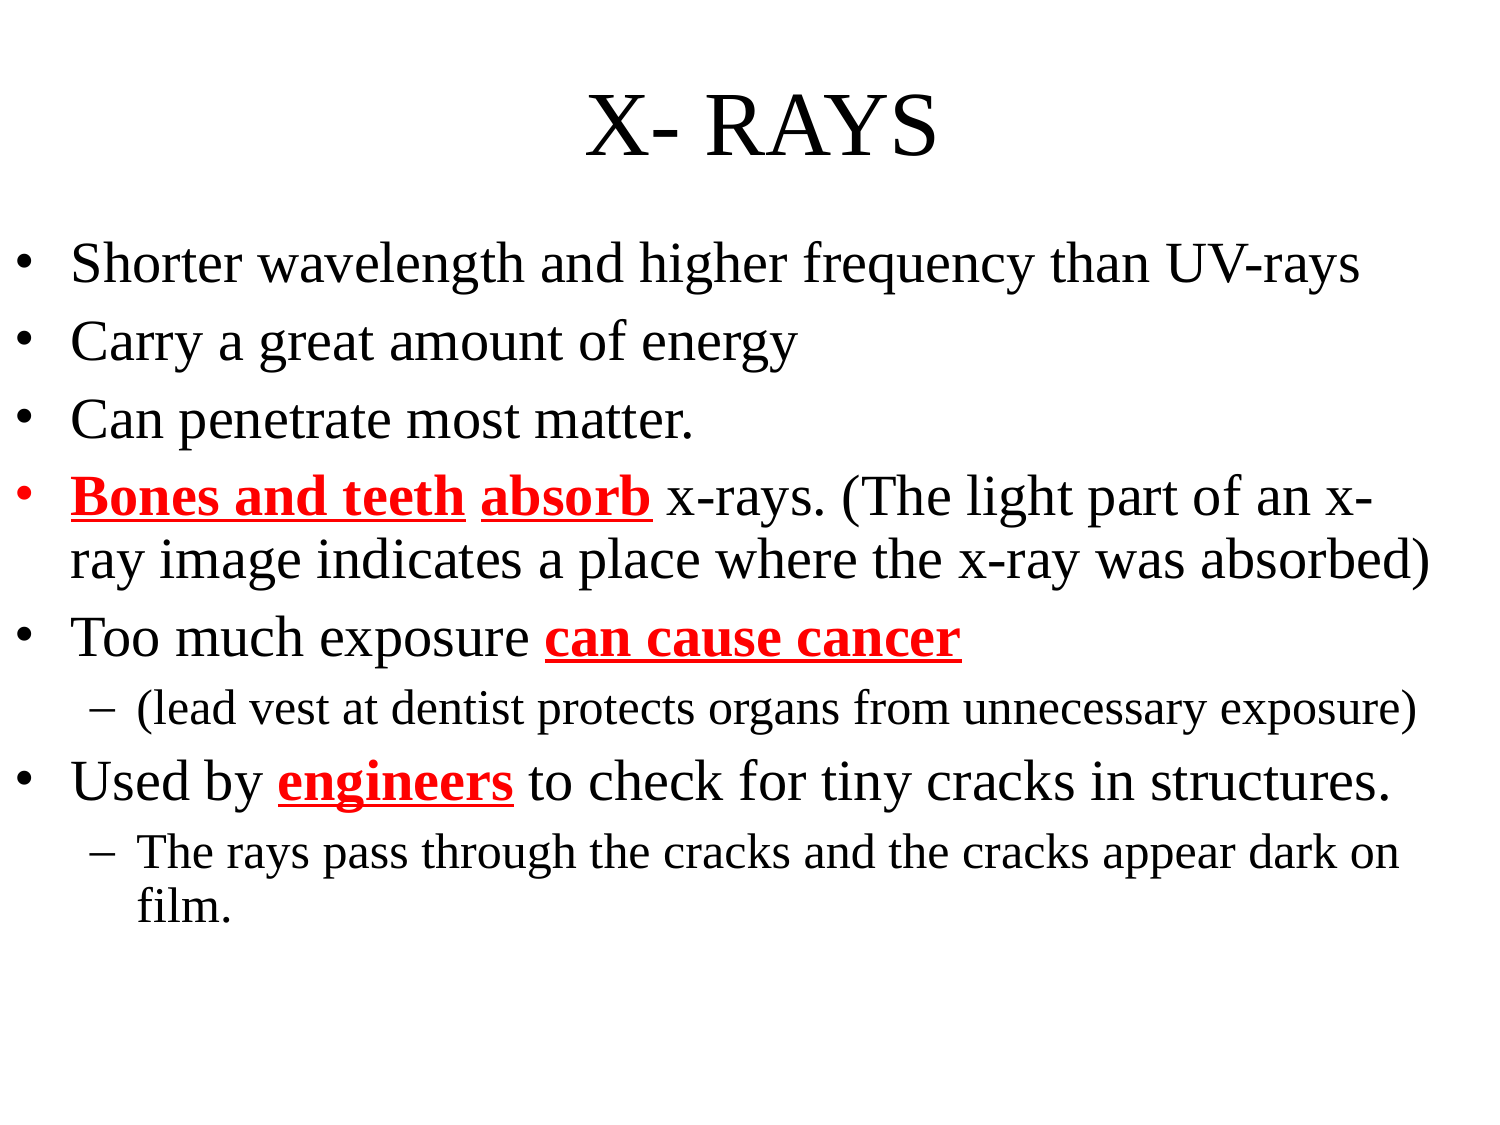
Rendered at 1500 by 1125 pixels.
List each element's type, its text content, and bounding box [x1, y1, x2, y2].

title X- RAYS [49, 24, 1326, 213]
list Shorter wavelength and higher frequency than UV-rays Carry a great amount of energy Can penetrate most matter. Bones and teeth absorb x-rays. (The light part of an x-ray image indicates a place where the x-ray was absorbed) Too much exposure can cause cancer (lead vest at dentist protects organs from unnecessary exposure) Used by engineers to check for tiny cracks in structures. The rays pass through the cracks and the cracks appear dark on film. [0, 224, 1457, 1001]
